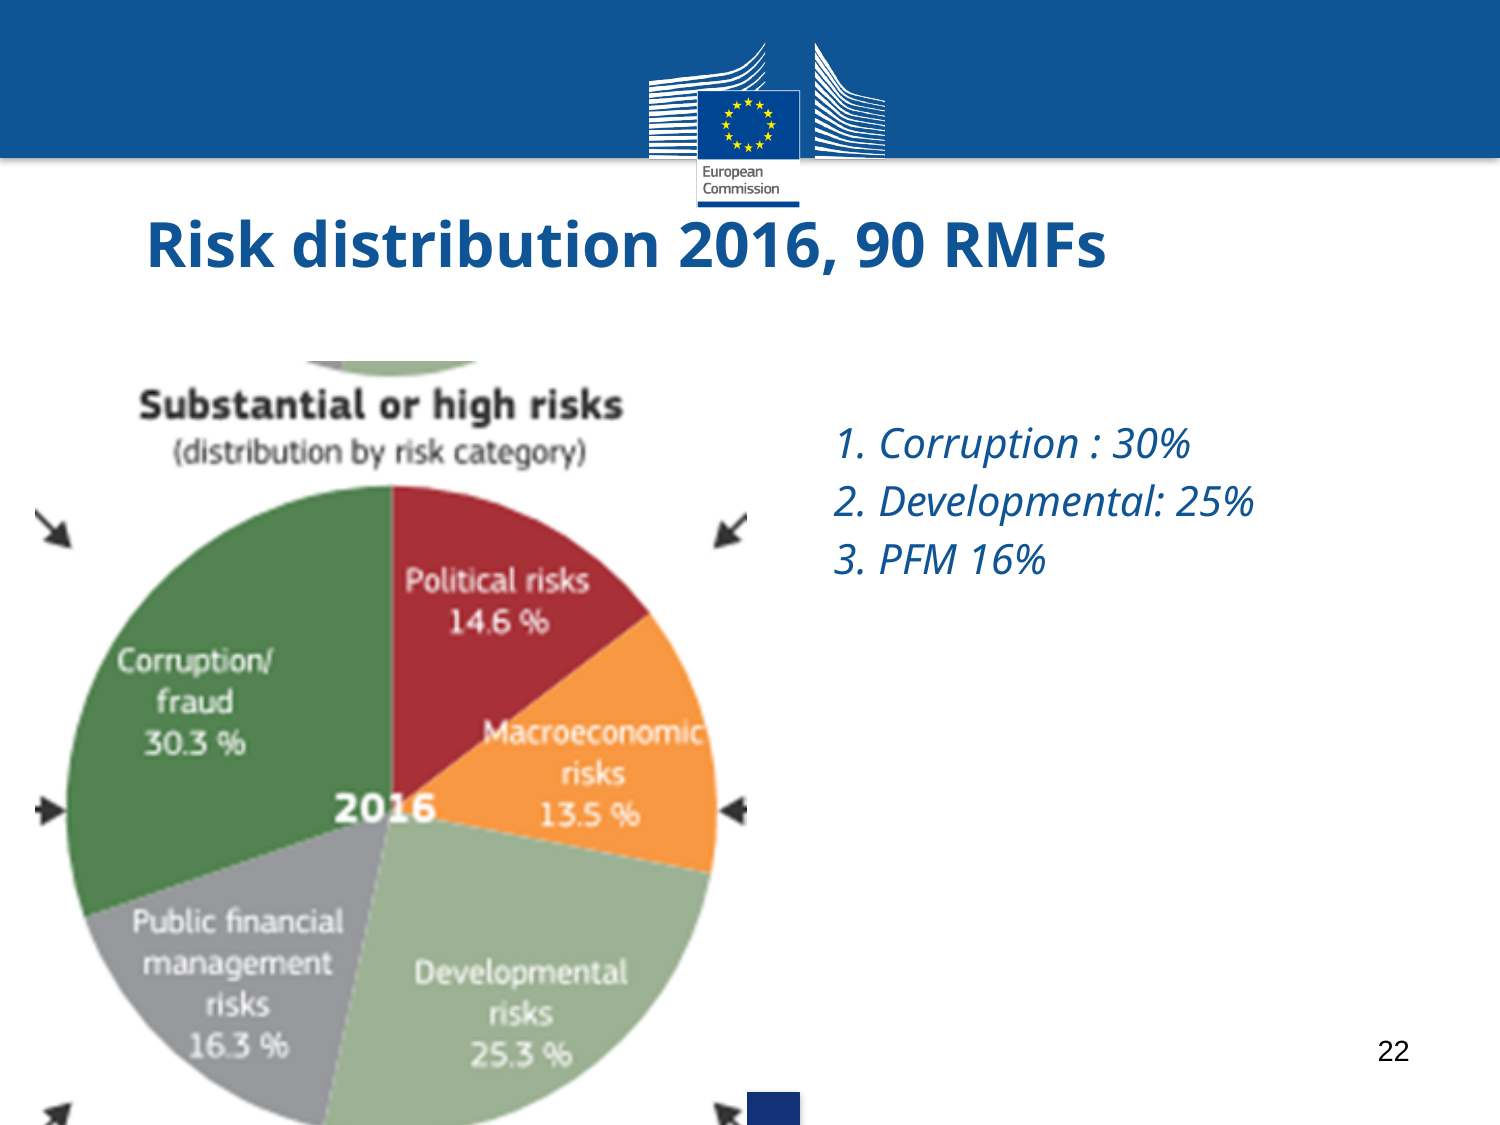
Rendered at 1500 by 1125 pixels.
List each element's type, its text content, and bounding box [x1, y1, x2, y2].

slide_number 22 [1074, 1024, 1426, 1103]
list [35, 361, 748, 1125]
title Risk distribution 2016, 90 RMFs [71, 165, 1423, 320]
list 1. Corruption : 30% 2. Developmental: 25% 3. PFM 16% [762, 408, 1426, 988]
picture [649, 42, 885, 165]
